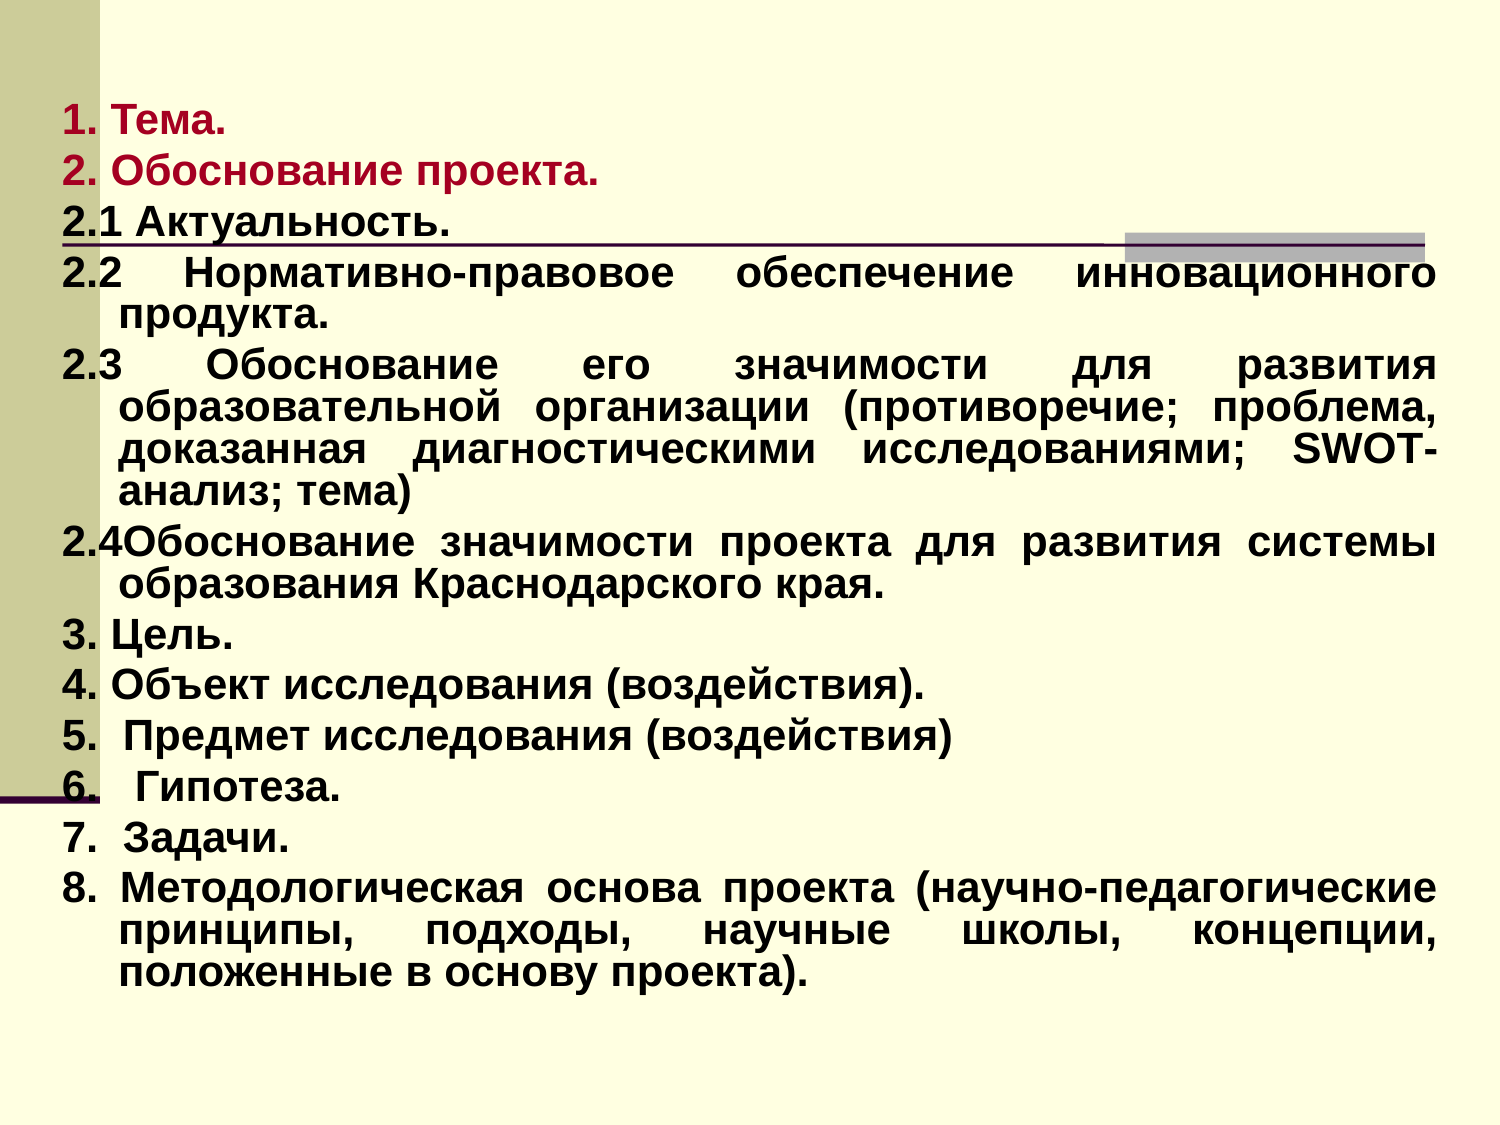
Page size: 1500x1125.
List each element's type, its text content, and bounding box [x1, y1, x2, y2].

list 1. Тема. 2. Обоснование проекта. 2.1 Актуальность. 2.2 Нормативно-правовое обеспечение инновационного продукта. 2.3 Обоснование его значимости для развития образовательной организации (противоречие; проблема, доказанная диагностическими исследованиями; SWOT-анализ; тема) 2.4Обоснование значимости проекта для развития системы образования Краснодарского края. 3. Цель. 4. Объект исследования (воздействия). 5. Предмет исследования (воздействия) 6. Гипотеза. 7. Задачи. 8. Методологическая основа проекта (научно-педагогические принципы, подходы, научные школы, концепции, положенные в основу проекта). [46, 93, 1454, 1079]
